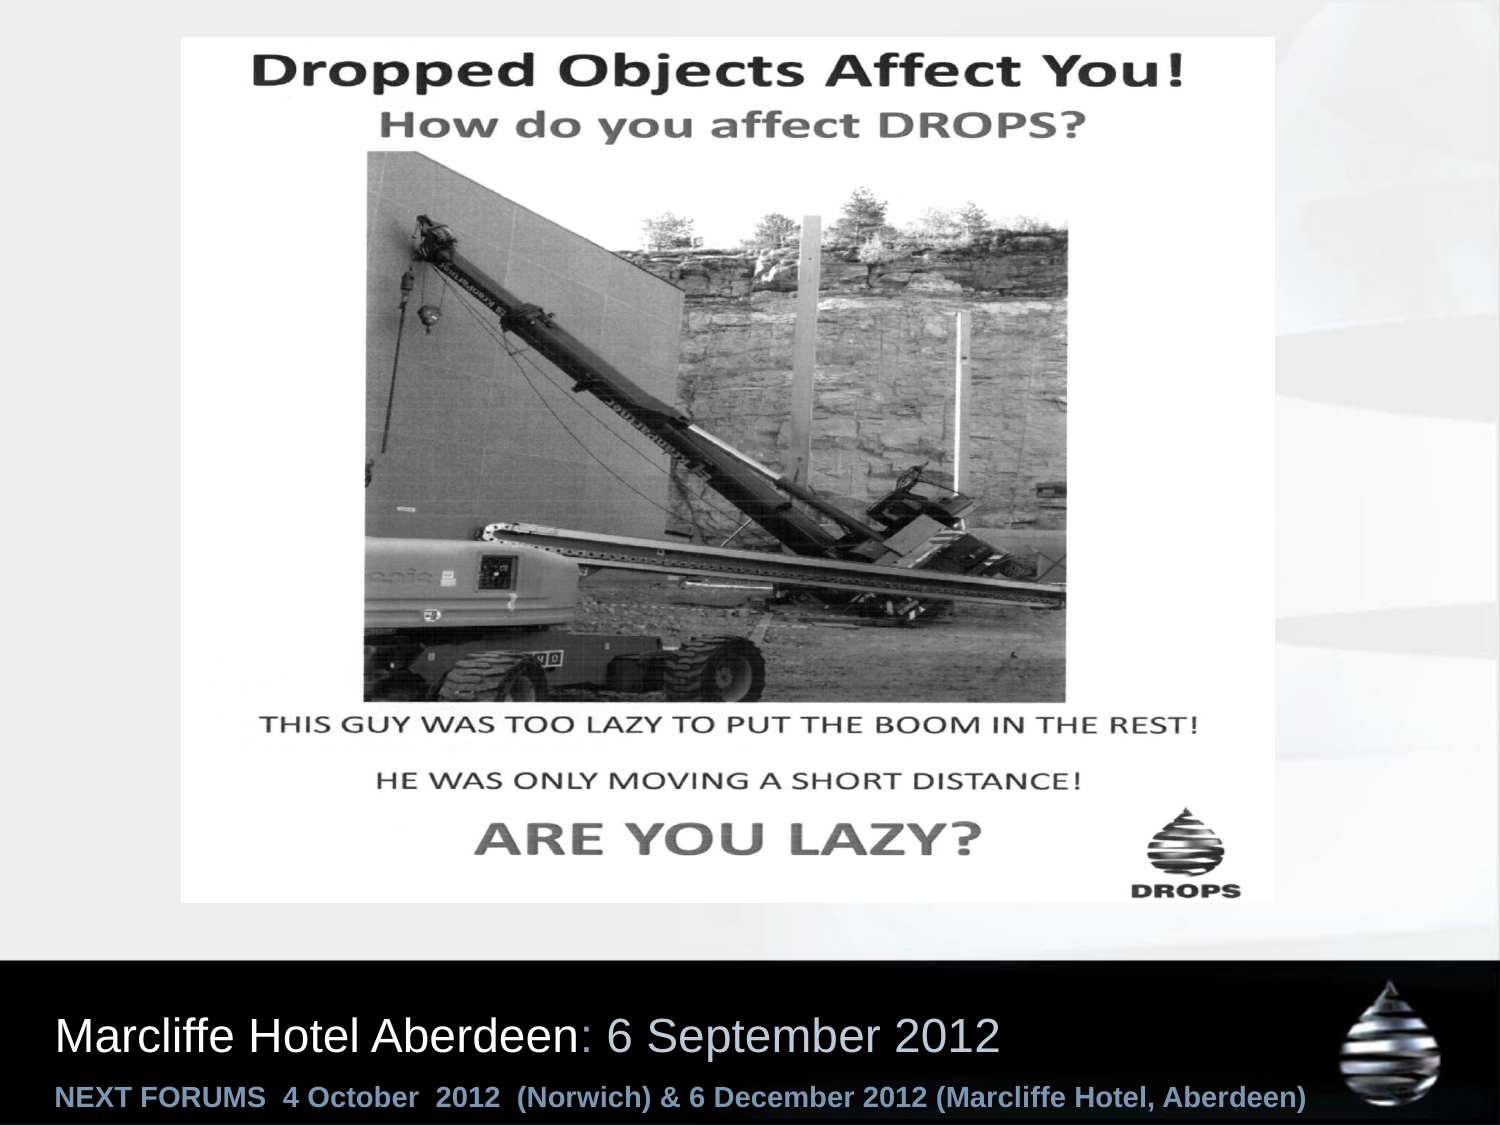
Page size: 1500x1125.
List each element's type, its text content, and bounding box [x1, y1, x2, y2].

text_box NEXT FORUMS 4 October 2012 (Norwich) & 6 December 2012 (Marcliffe Hotel, Aberdeen) [39, 1070, 1430, 1121]
title Marcliffe Hotel Aberdeen: 6 September 2012 [39, 995, 1315, 1070]
picture [0, 0, 1500, 1125]
